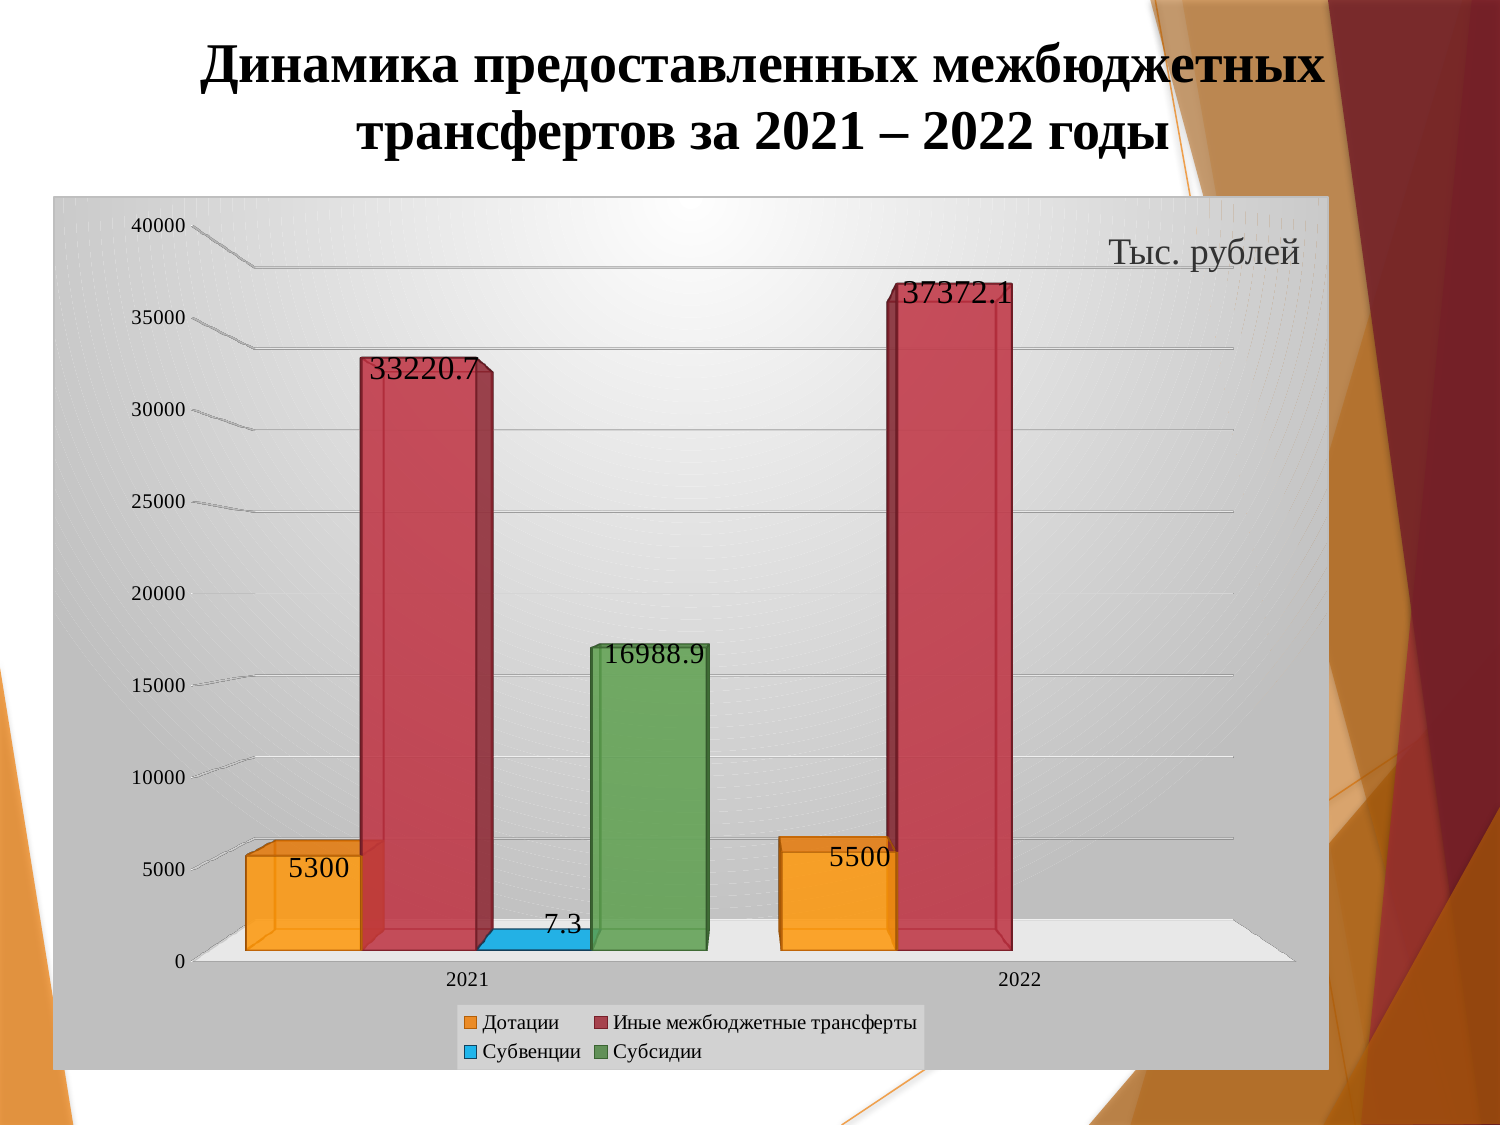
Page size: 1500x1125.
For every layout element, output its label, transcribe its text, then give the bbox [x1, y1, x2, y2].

chart [52, 195, 1329, 1071]
title Динамика предоставленных межбюджетных трансфертов за 2021 – 2022 годы [88, 19, 1439, 169]
